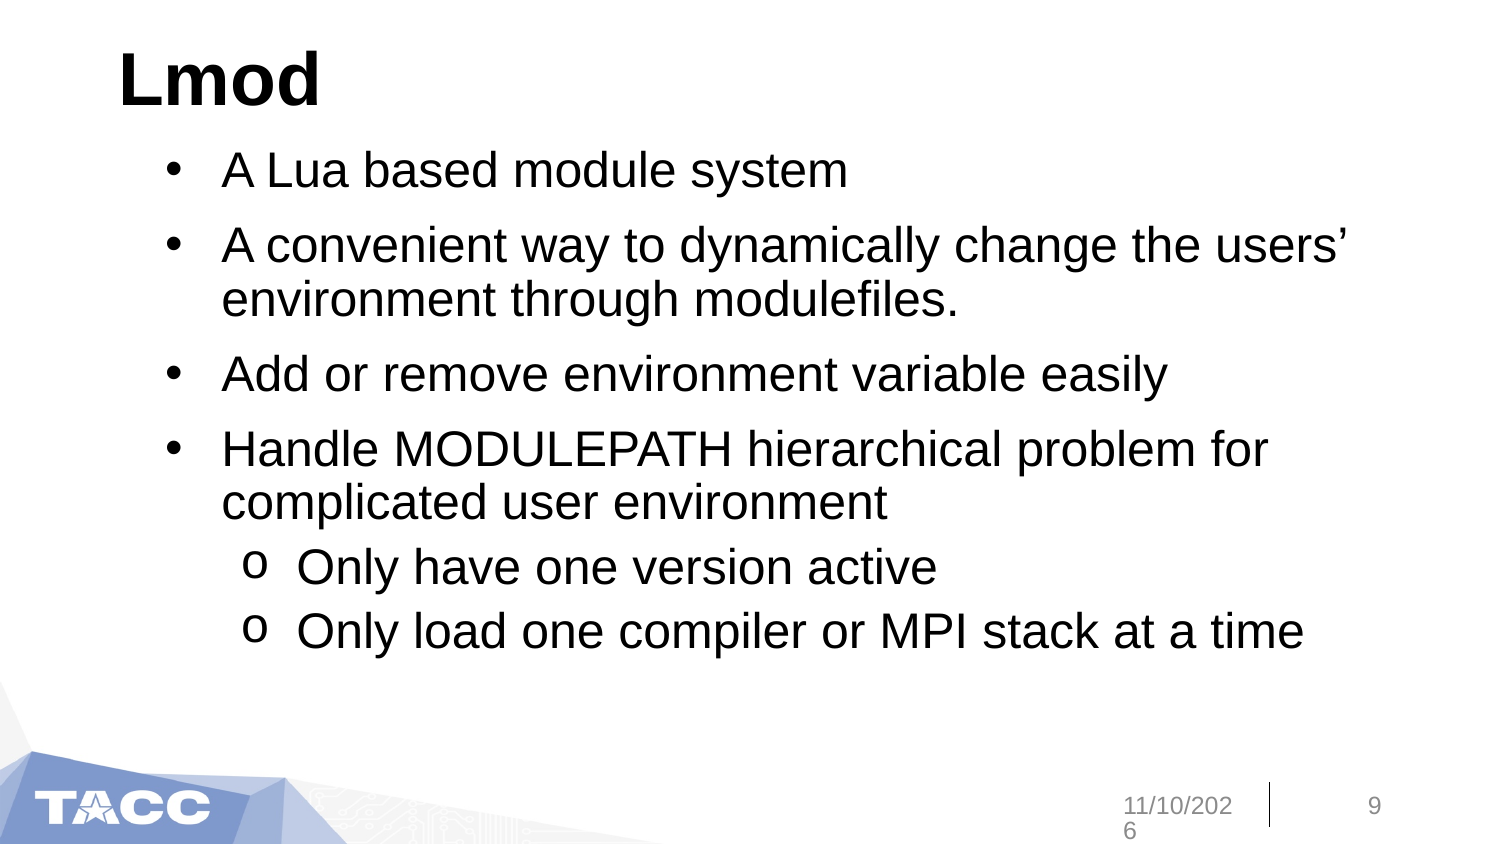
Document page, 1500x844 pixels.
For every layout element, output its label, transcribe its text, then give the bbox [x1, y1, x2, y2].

title Lmod [103, 0, 1397, 164]
slide_number 9 [1284, 782, 1397, 827]
picture [0, 0, 1500, 844]
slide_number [1108, 782, 1255, 827]
list A Lua based module system A convenient way to dynamically change the users’ environment through modulefiles. Add or remove environment variable easily Handle MODULEPATH hierarchical problem for complicated user environment Only have one version active Only load one compiler or MPI stack at a time [150, 136, 1444, 673]
